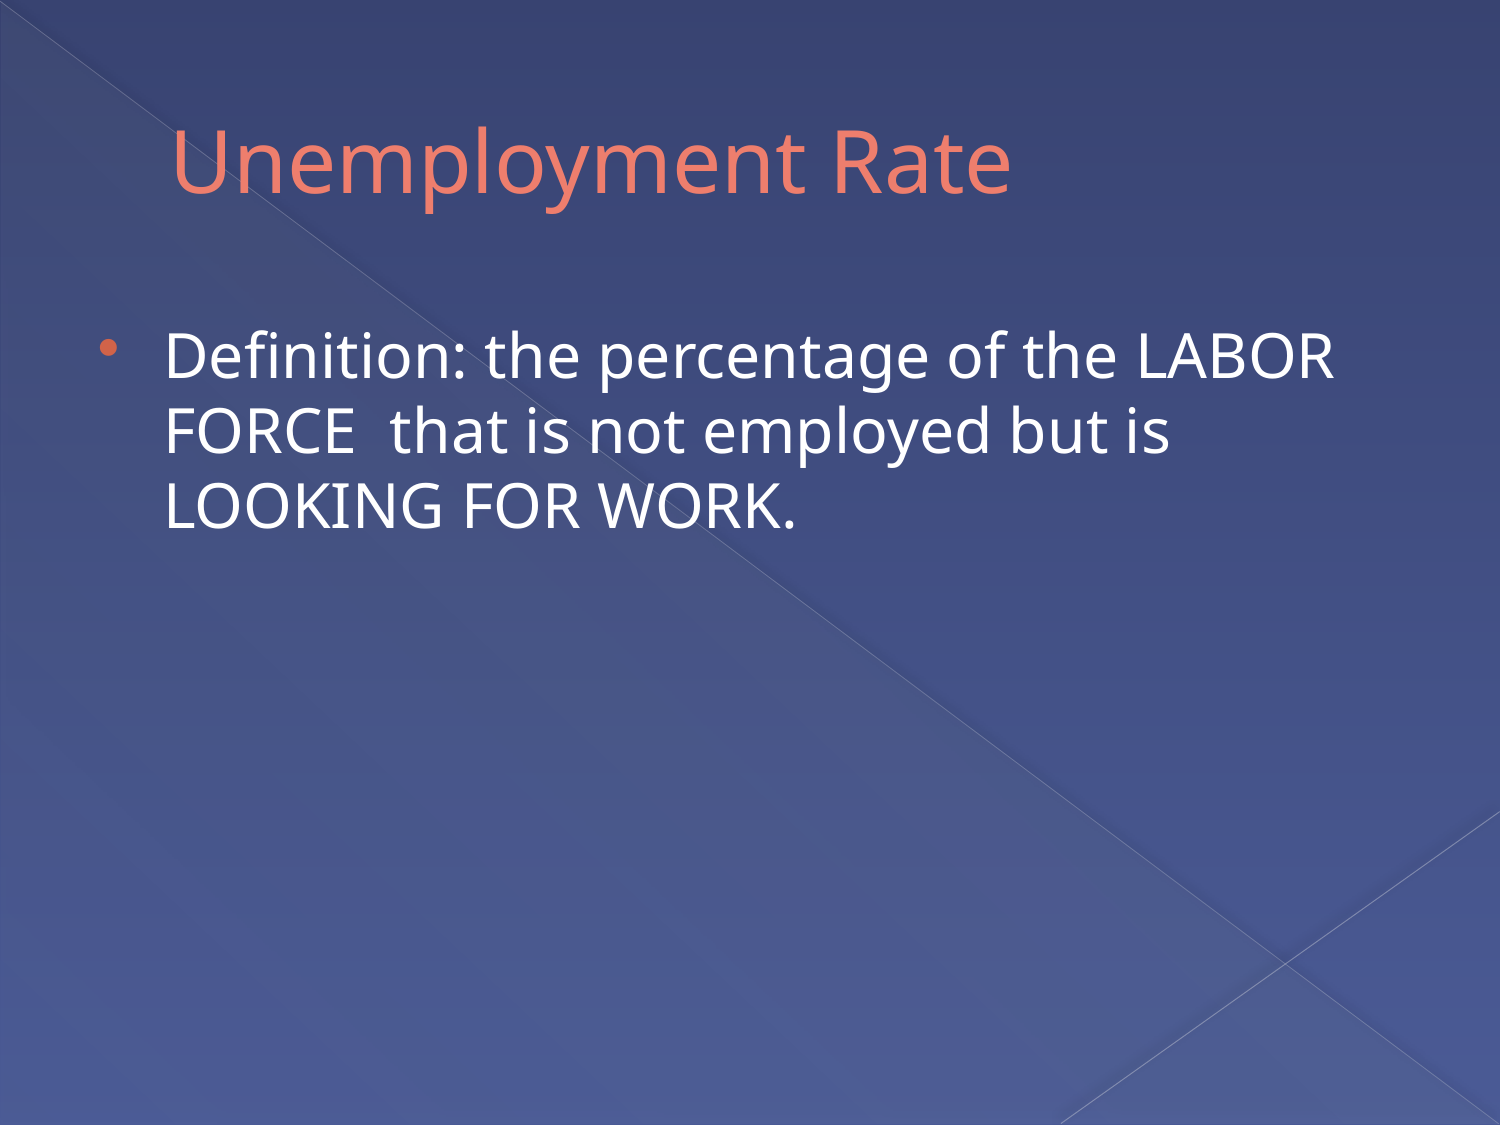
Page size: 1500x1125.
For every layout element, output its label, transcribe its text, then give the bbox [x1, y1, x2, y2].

list Definition: the percentage of the LABOR FORCE that is not employed but is LOOKING FOR WORK. [75, 308, 1425, 1059]
title Unemployment Rate [75, 43, 1425, 274]
